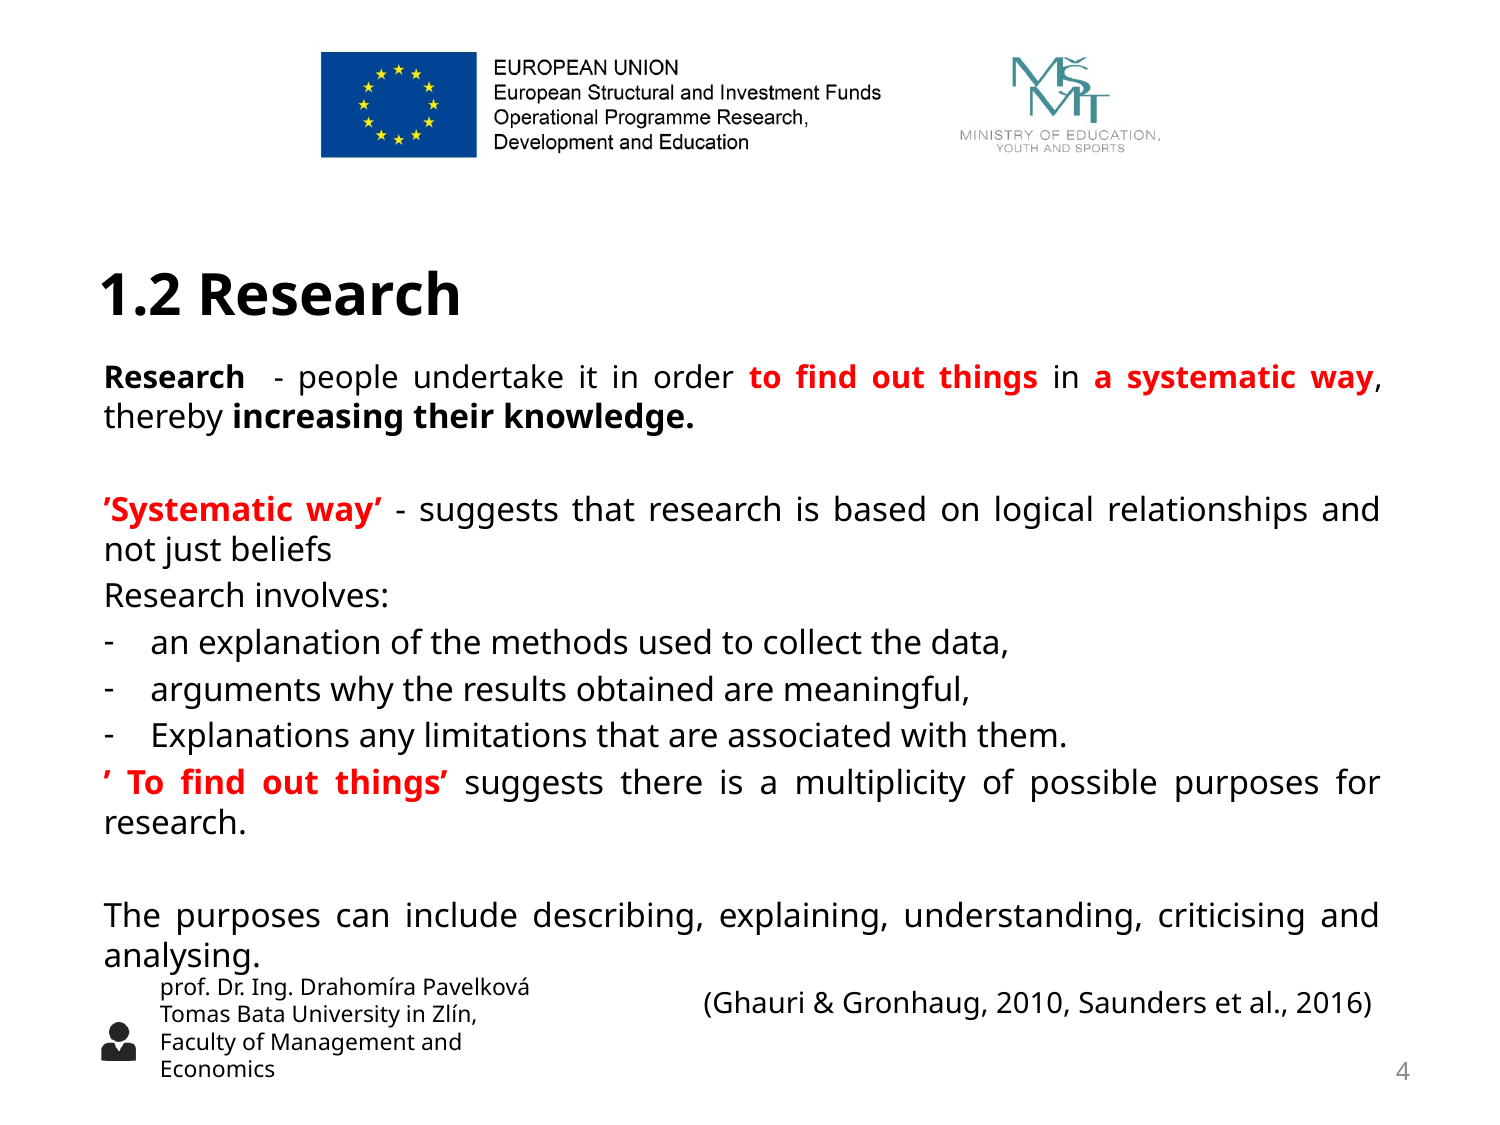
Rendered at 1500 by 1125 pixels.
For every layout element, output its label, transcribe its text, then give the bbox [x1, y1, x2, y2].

title 1.2 Research [83, 209, 1427, 375]
picture [101, 1021, 136, 1062]
subtitle Research - people undertake it in order to find out things in a systematic way, thereby increasing their knowledge. ’Systematic way’ - suggests that research is based on logical relationships and not just beliefs Research involves: an explanation of the methods used to collect the data, arguments why the results obtained are meaningful, Explanations any limitations that are associated with them. ’ To find out things’ suggests there is a multiplicity of possible purposes for research. The purposes can include describing, explaining, understanding, criticising and analysing. (Ghauri & Gronhaug, 2010, Saunders et al., 2016) [88, 349, 1398, 965]
slide_number 4 [1074, 1042, 1425, 1103]
footer prof. Dr. Ing. Drahomíra Pavelková Tomas Bata University in Zlín, Faculty of Management and Economics [145, 999, 573, 1083]
picture [268, 0, 1212, 210]
